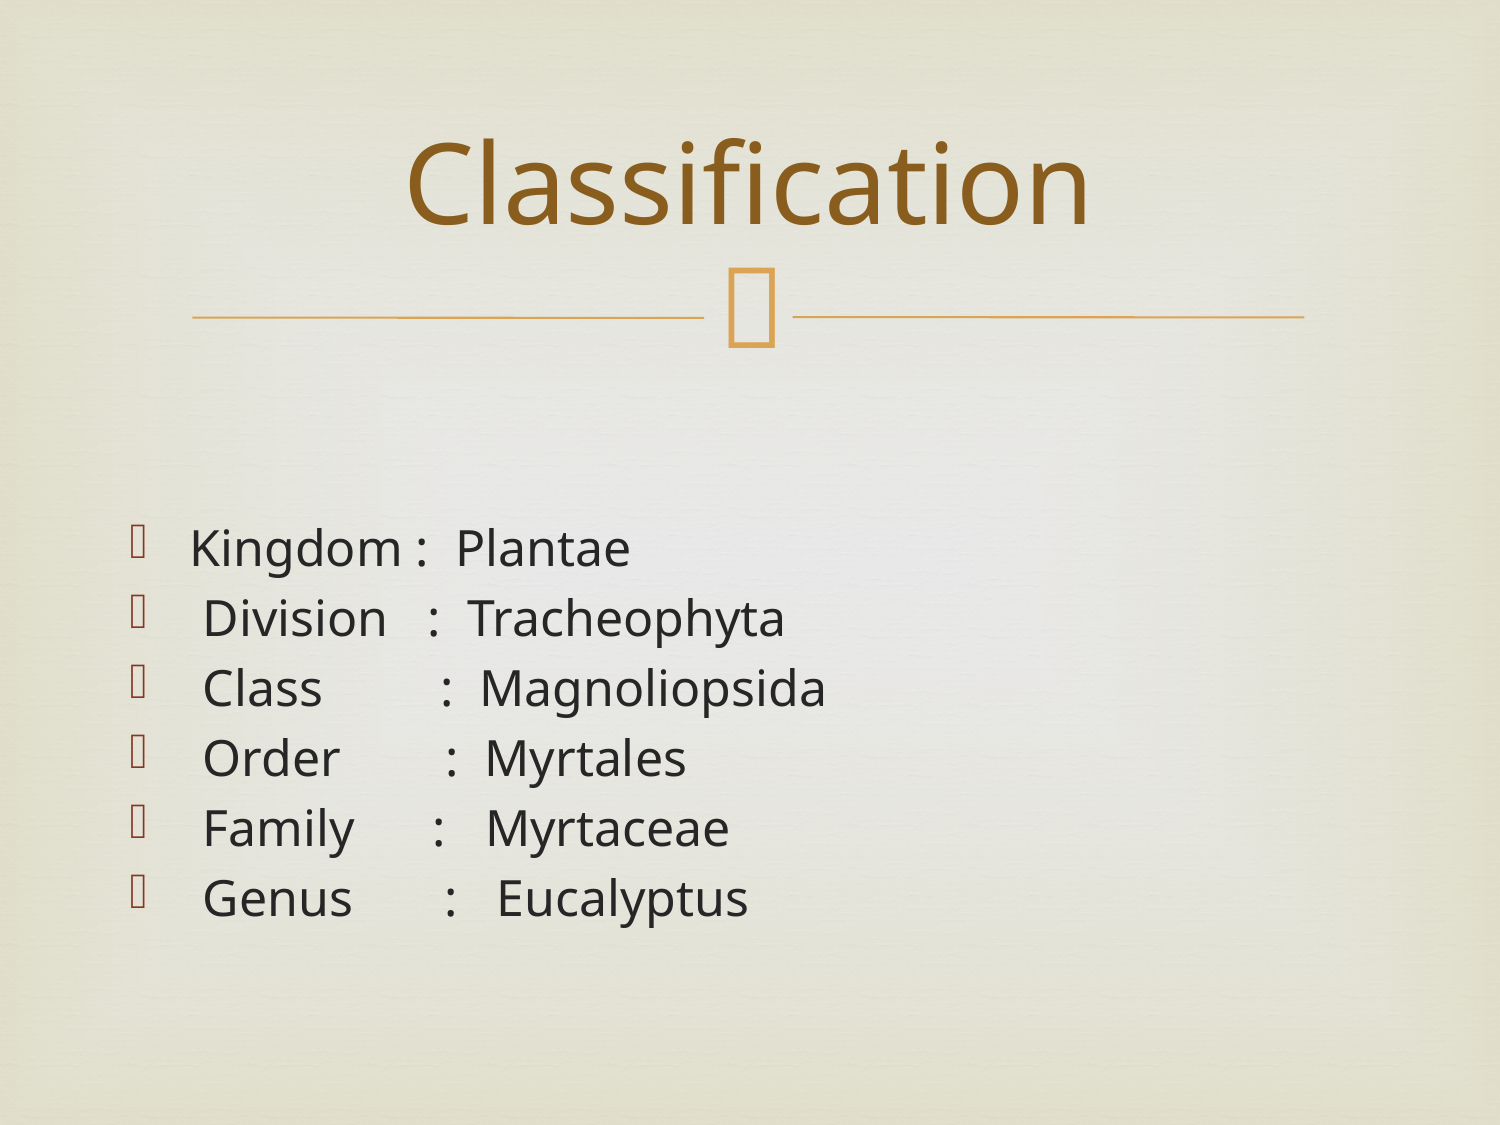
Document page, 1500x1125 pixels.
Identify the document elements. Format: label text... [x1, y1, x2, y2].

title Classification [112, 93, 1386, 267]
list Kingdom : Plantae Division : Tracheophyta Class : Magnoliopsida Order : Myrtales Family : Myrtaceae Genus : Eucalyptus [114, 368, 1425, 1038]
